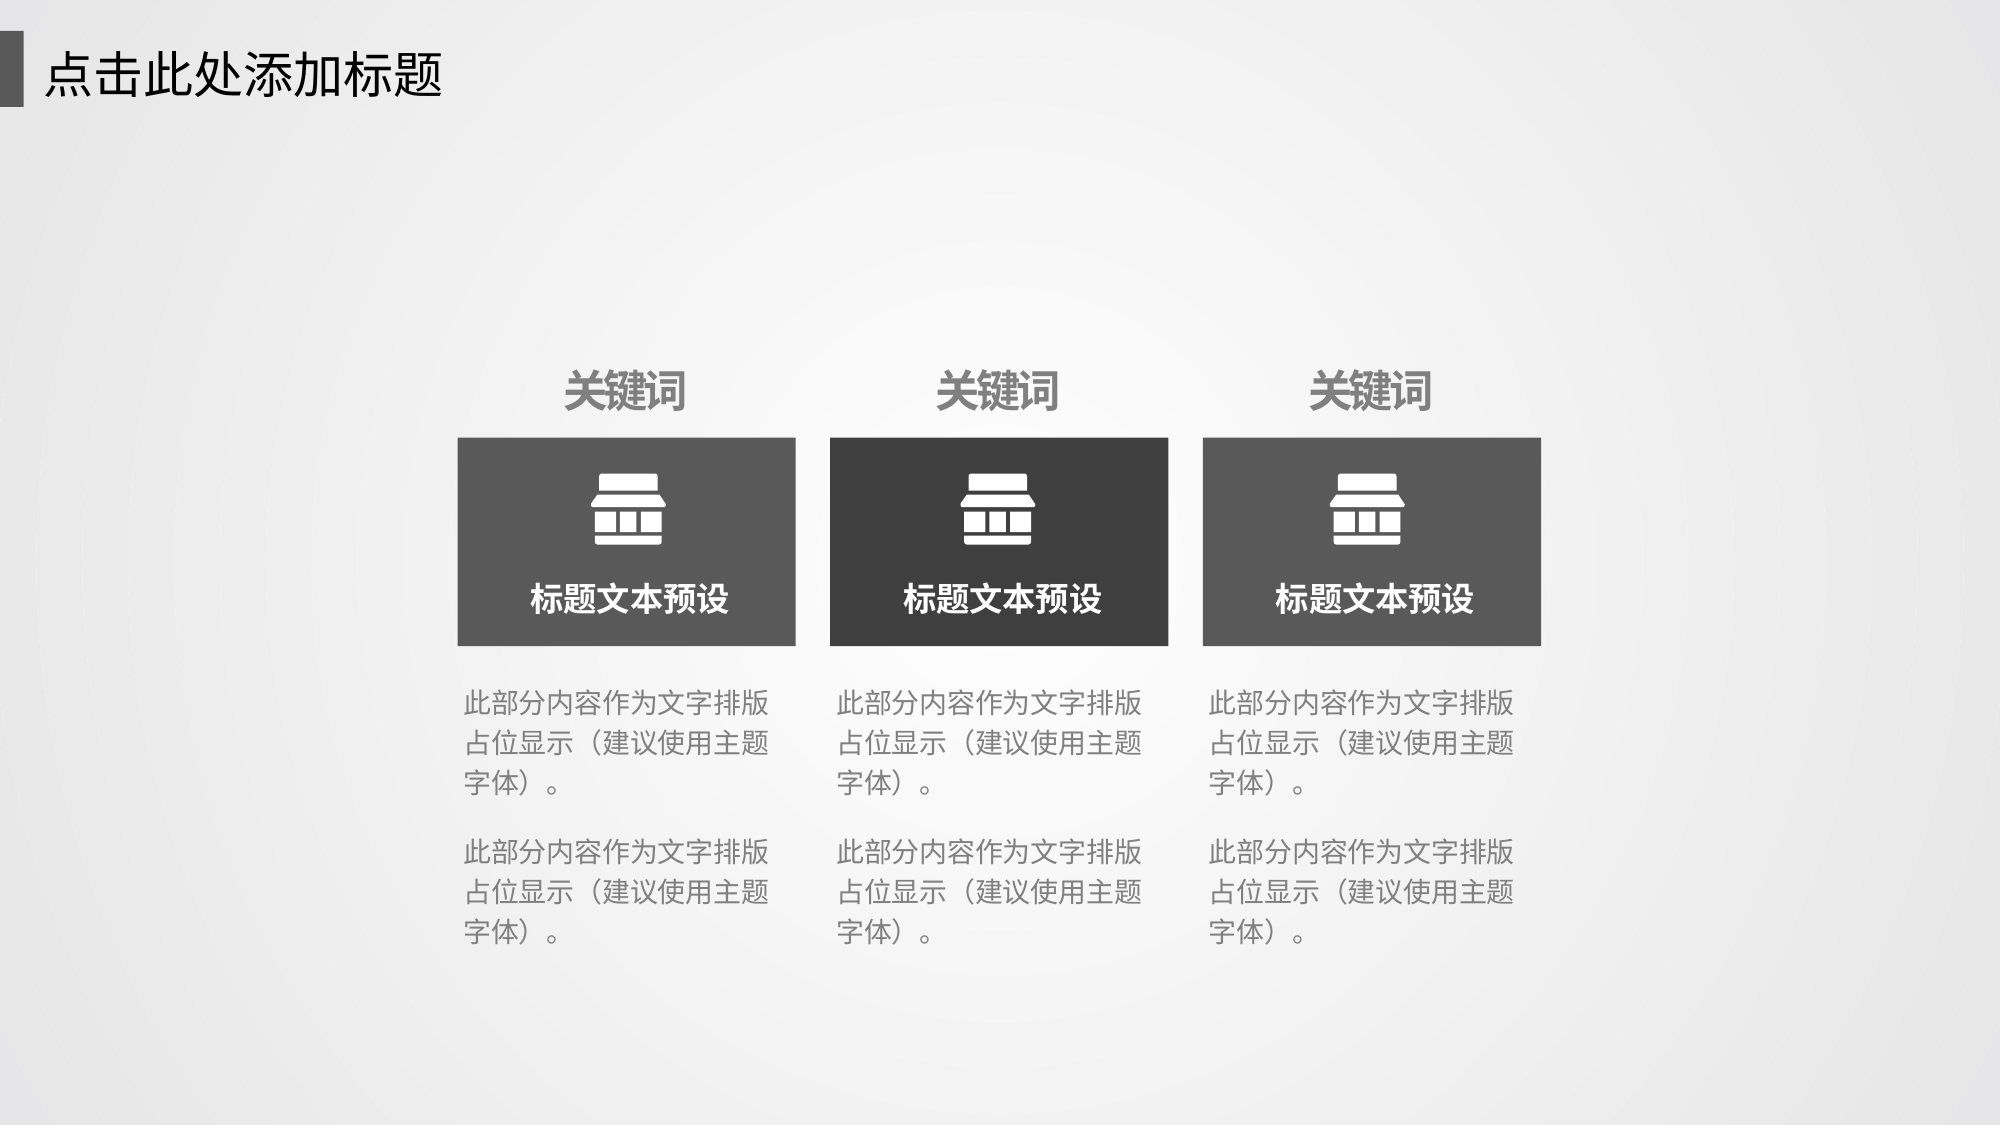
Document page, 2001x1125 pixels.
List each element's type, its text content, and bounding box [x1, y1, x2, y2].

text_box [448, 355, 804, 955]
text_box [1194, 355, 1549, 955]
text_box 点击此处添加标题 [28, 36, 462, 111]
text_box [0, 30, 24, 107]
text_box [821, 355, 1176, 955]
